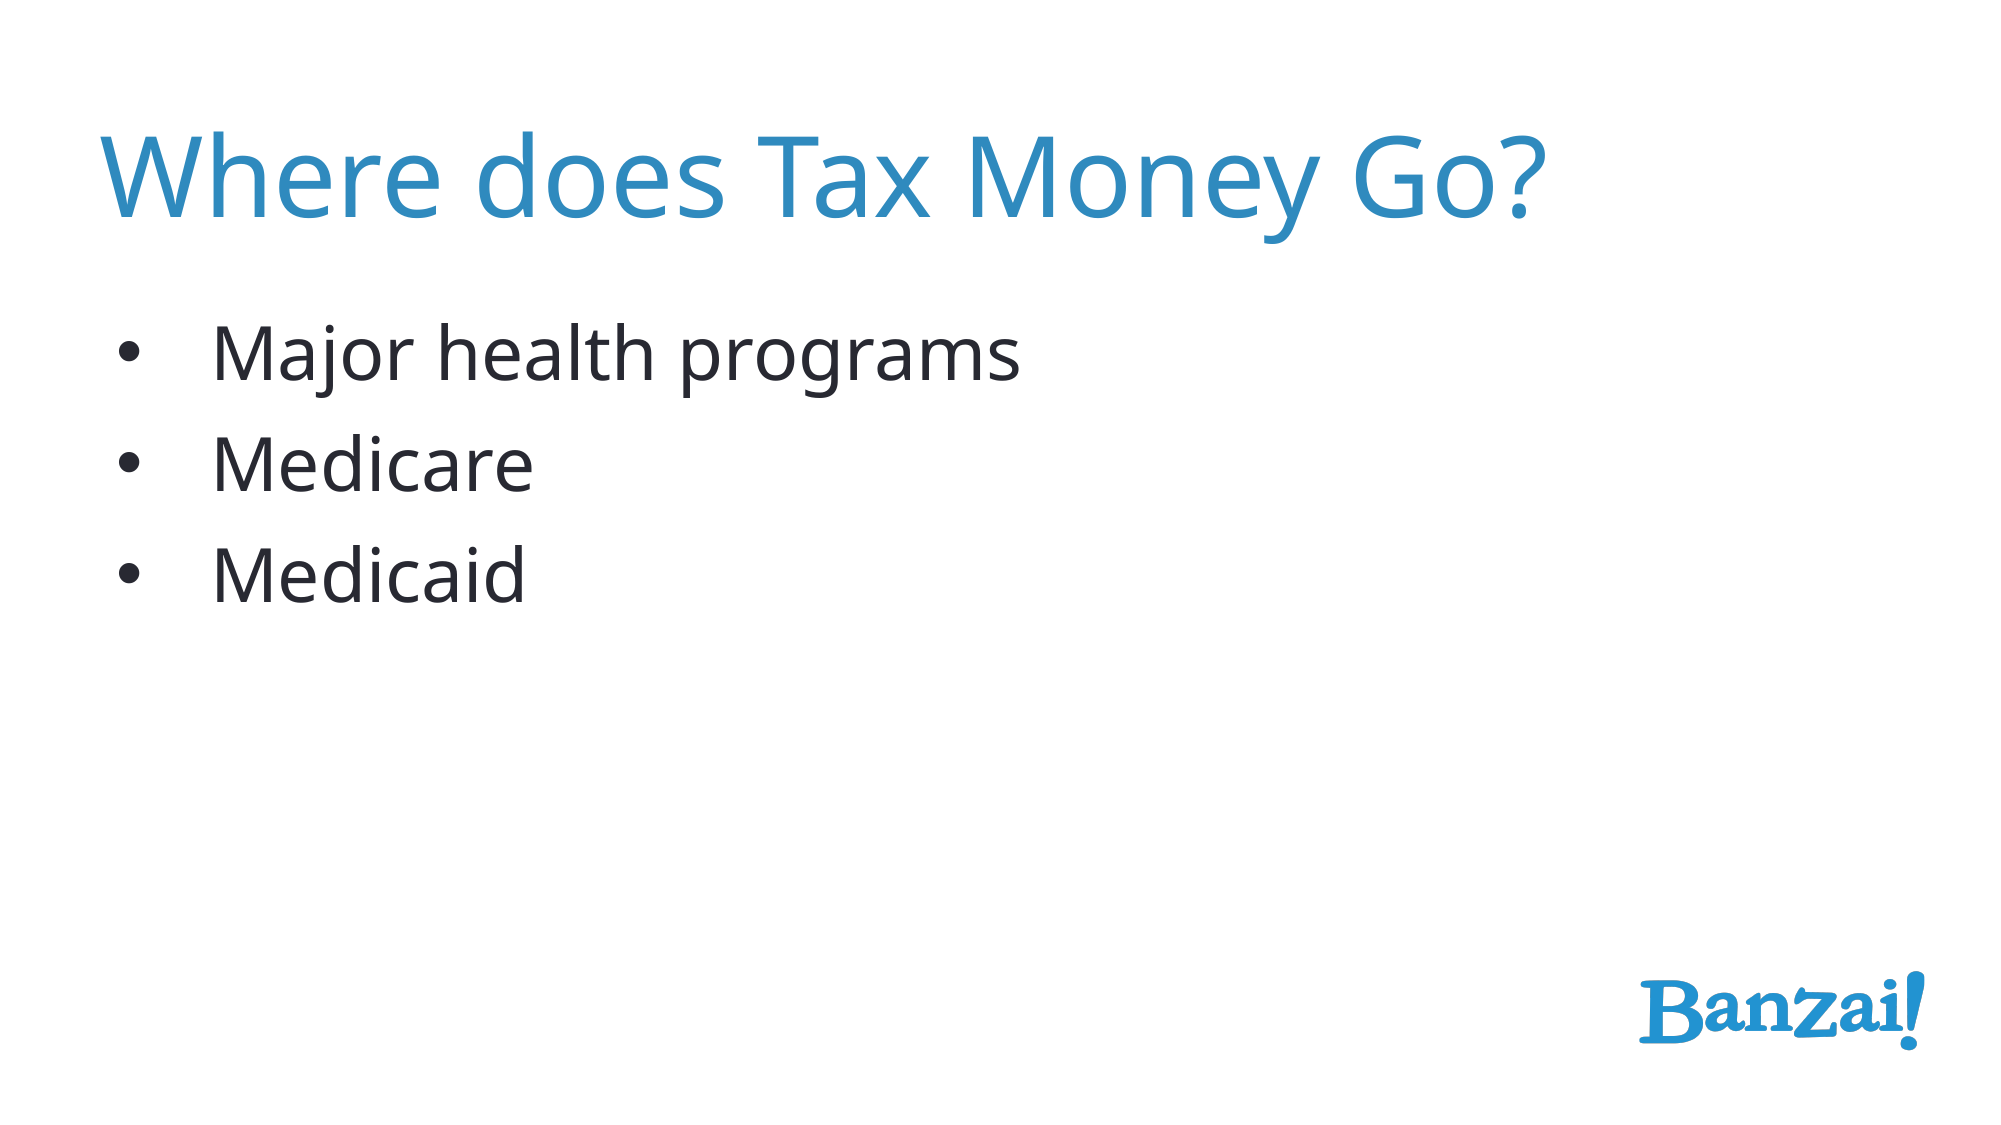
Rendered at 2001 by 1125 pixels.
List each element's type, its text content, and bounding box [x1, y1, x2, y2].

subtitle Major health programs Medicare Medicaid [108, 297, 1875, 1058]
title Where does Tax Money Go? [91, 16, 1892, 250]
picture [1639, 971, 1925, 1055]
